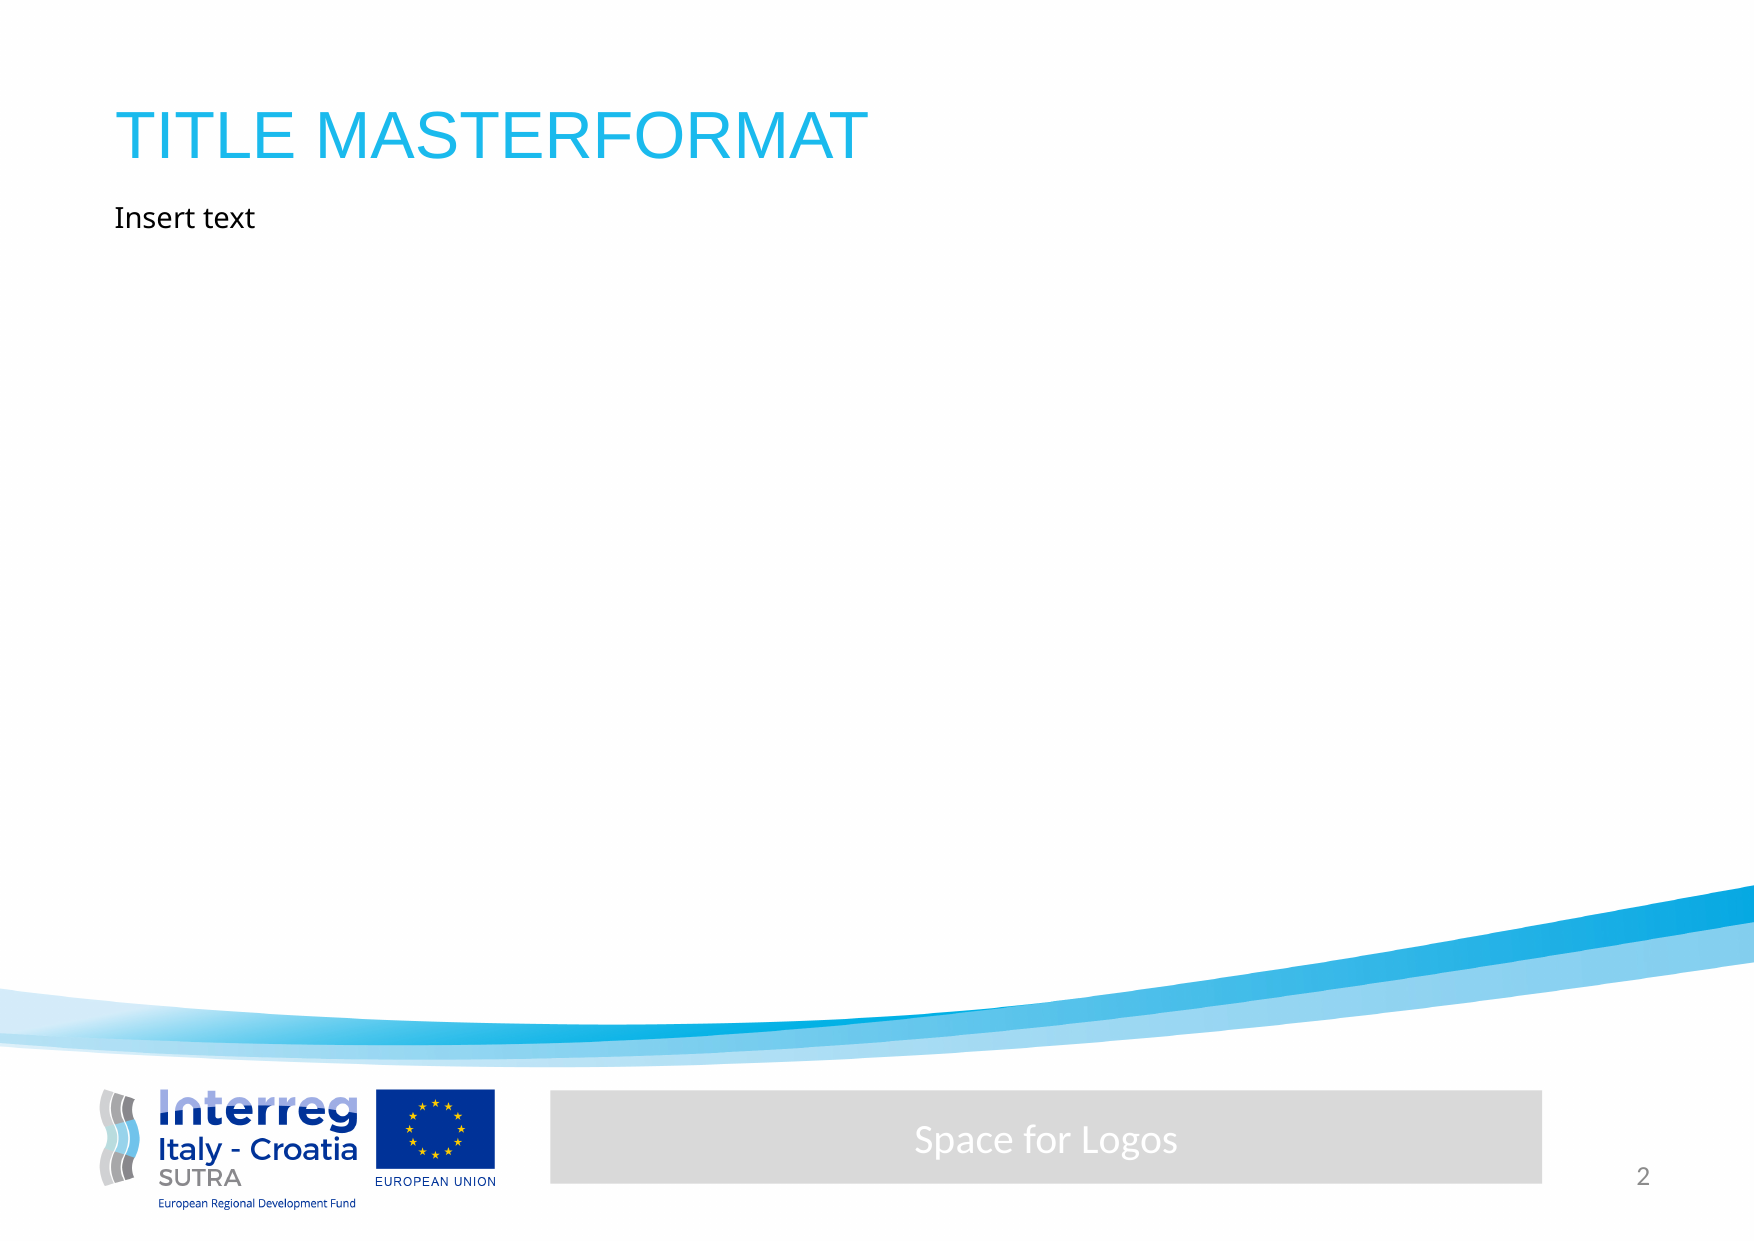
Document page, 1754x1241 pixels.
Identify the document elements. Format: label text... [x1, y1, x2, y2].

slide_number 2 [1607, 1141, 1666, 1208]
picture [0, 0, 1754, 1241]
text_box Insert text [99, 191, 1658, 851]
text_box Space for Logos [549, 1089, 1543, 1185]
text_box TITLE MASTERFORMAT [97, 83, 1656, 181]
